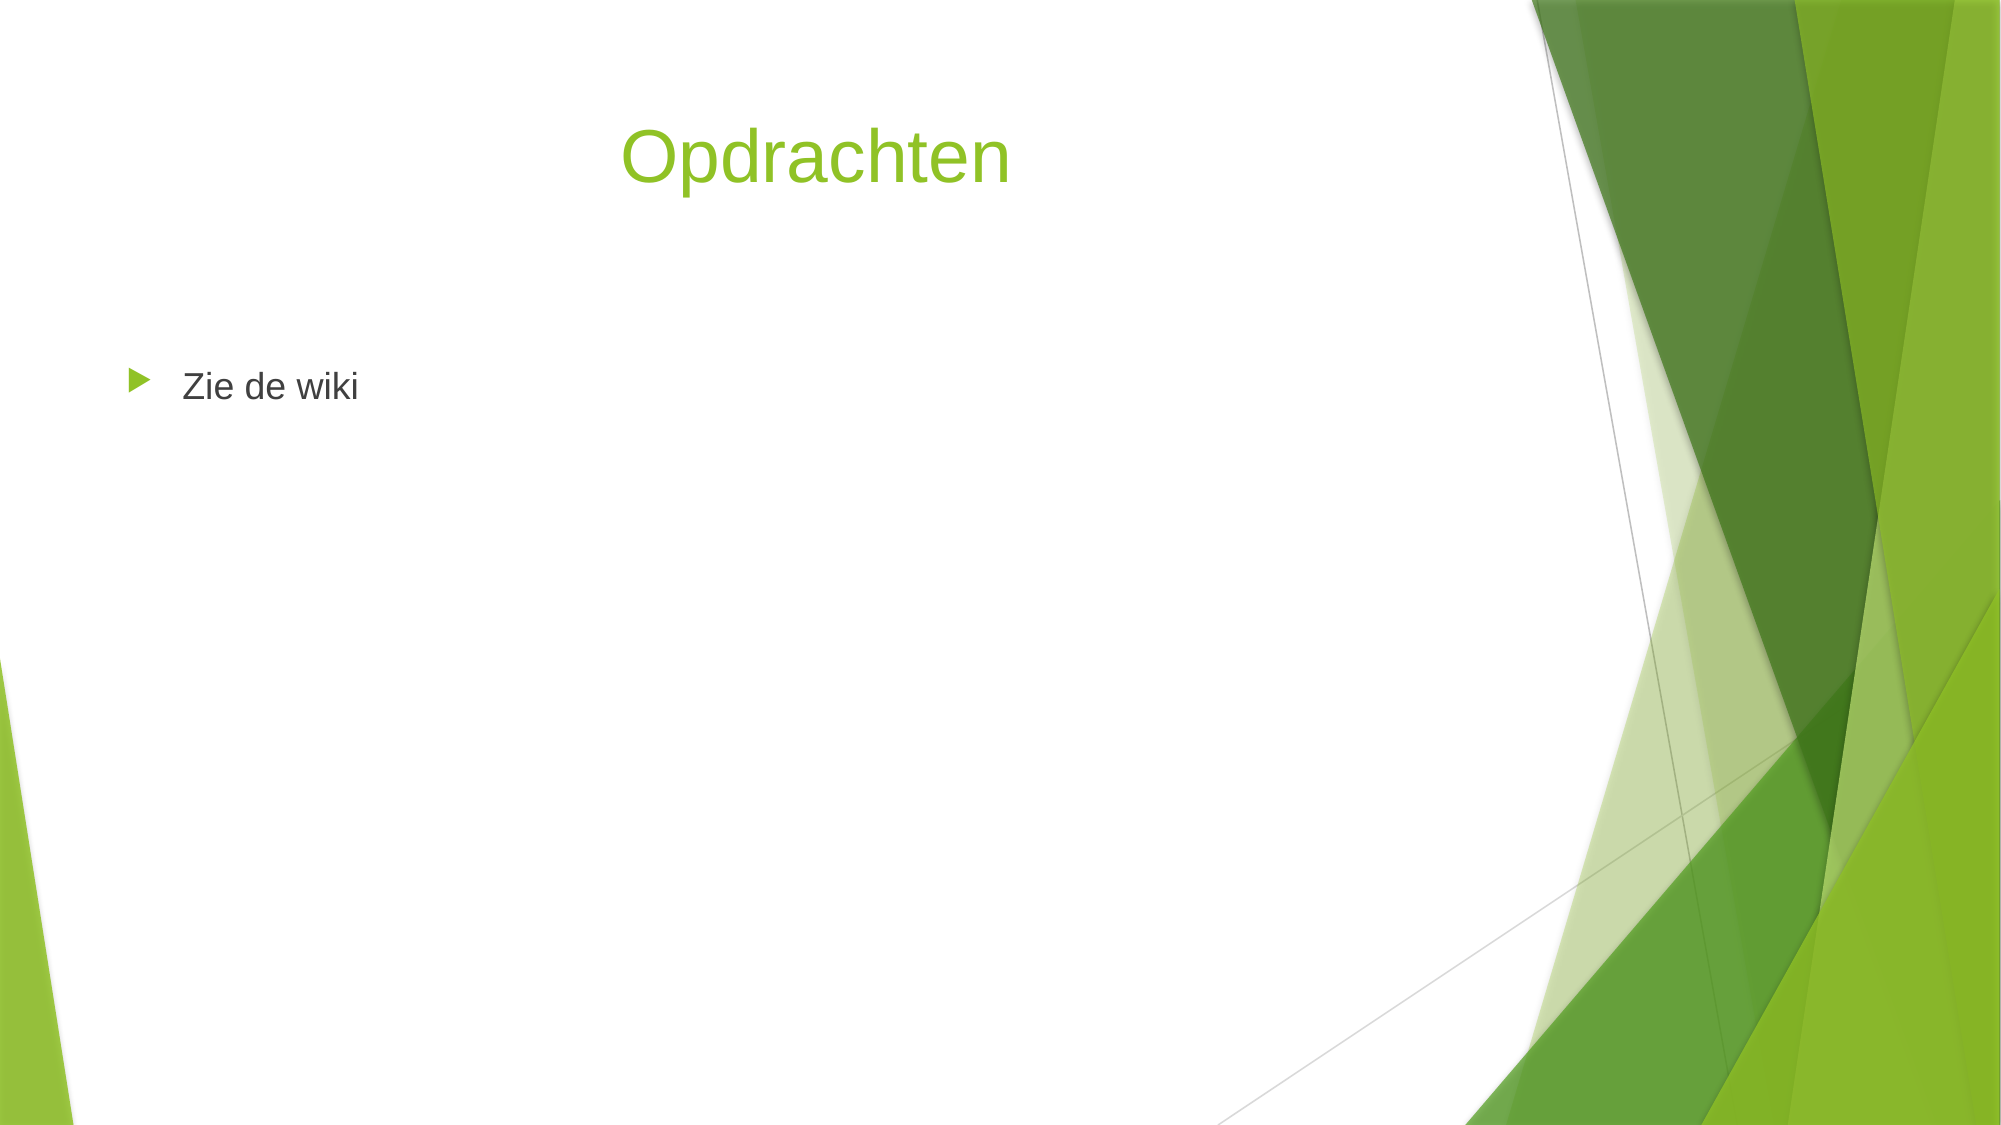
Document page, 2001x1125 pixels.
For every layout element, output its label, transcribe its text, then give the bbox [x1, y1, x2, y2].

list Zie de wiki [111, 354, 1522, 992]
title Opdrachten [111, 99, 1522, 317]
